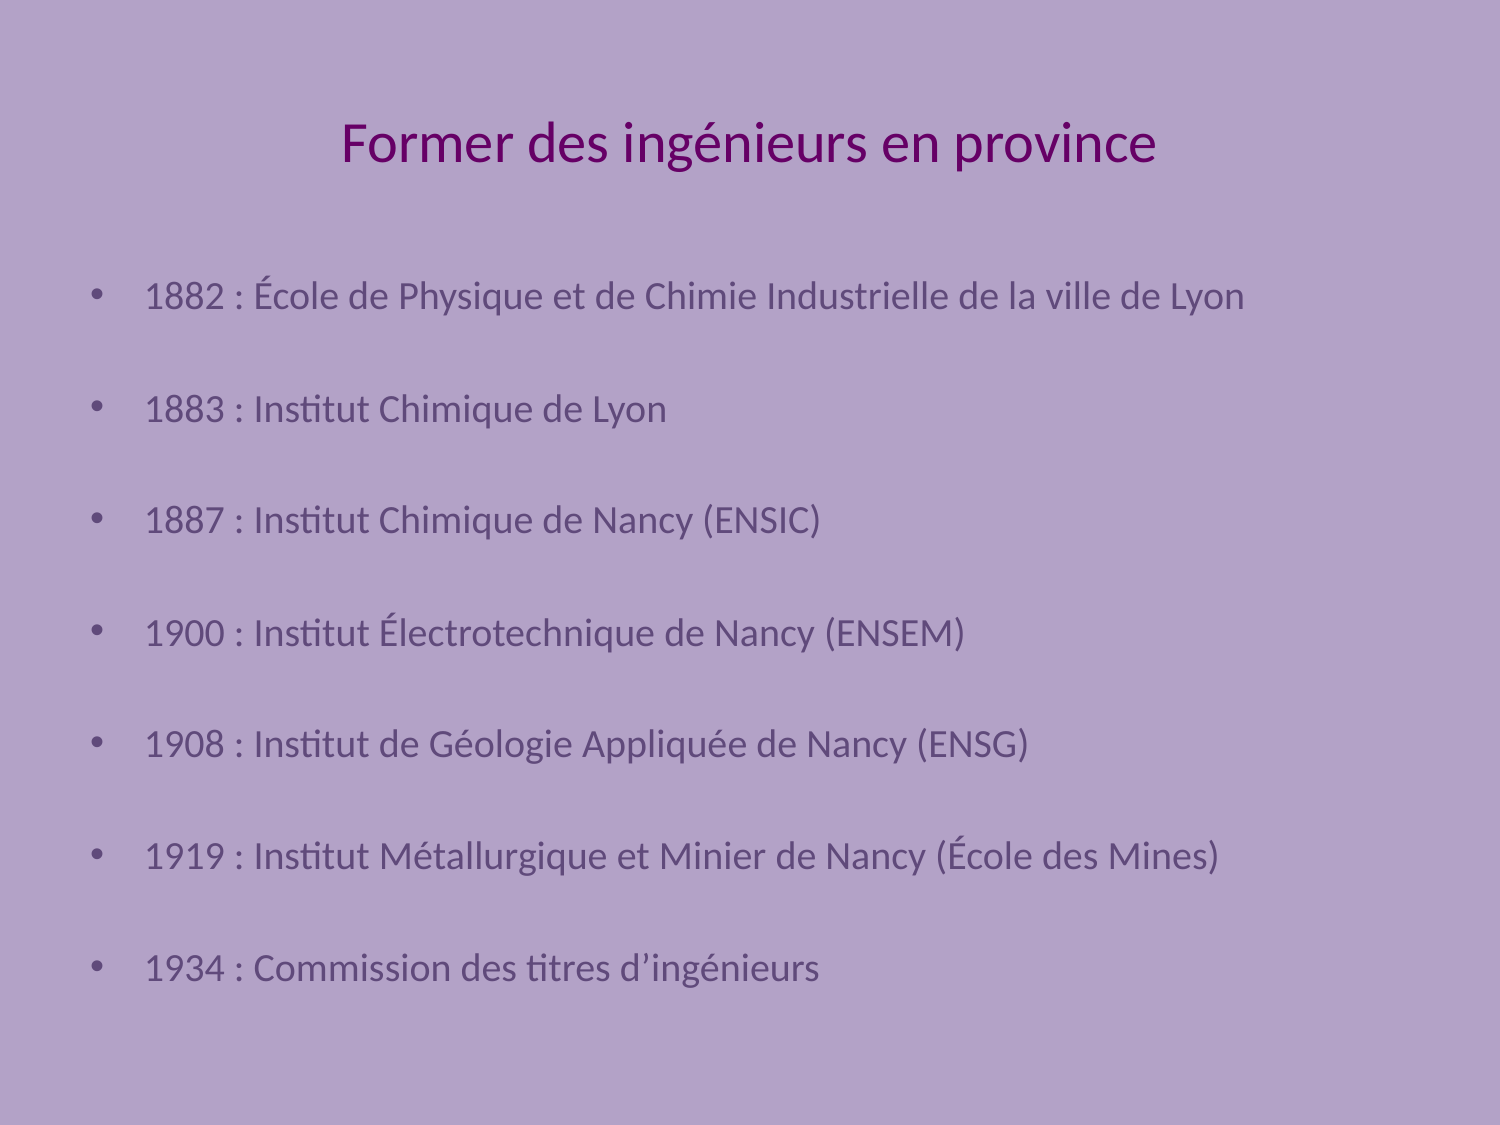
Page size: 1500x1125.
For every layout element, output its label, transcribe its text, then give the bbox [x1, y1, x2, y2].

list 1882 : École de Physique et de Chimie Industrielle de la ville de Lyon 1883 : Institut Chimique de Lyon 1887 : Institut Chimique de Nancy (ENSIC) 1900 : Institut Électrotechnique de Nancy (ENSEM) 1908 : Institut de Géologie Appliquée de Nancy (ENSG) 1919 : Institut Métallurgique et Minier de Nancy (École des Mines) 1934 : Commission des titres d’ingénieurs [75, 262, 1425, 1005]
title Former des ingénieurs en province [75, 45, 1425, 233]
